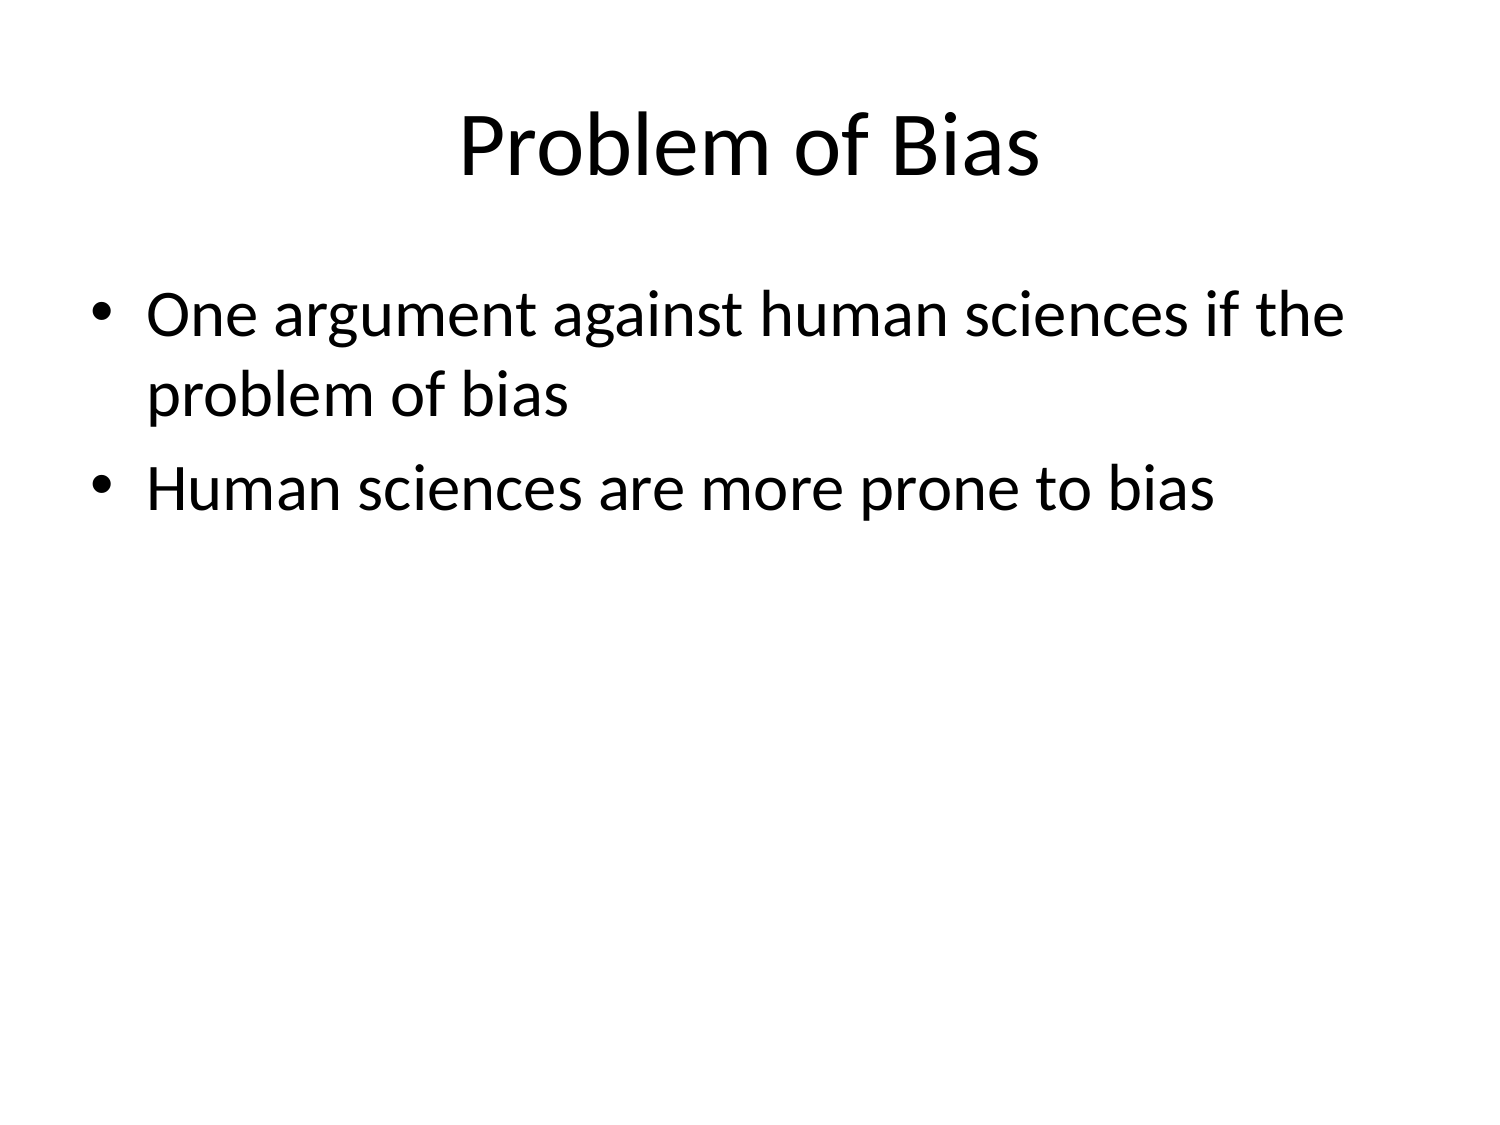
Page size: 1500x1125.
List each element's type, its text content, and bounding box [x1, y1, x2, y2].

title Problem of Bias [75, 45, 1425, 233]
list One argument against human sciences if the problem of bias Human sciences are more prone to bias [75, 262, 1425, 1005]
